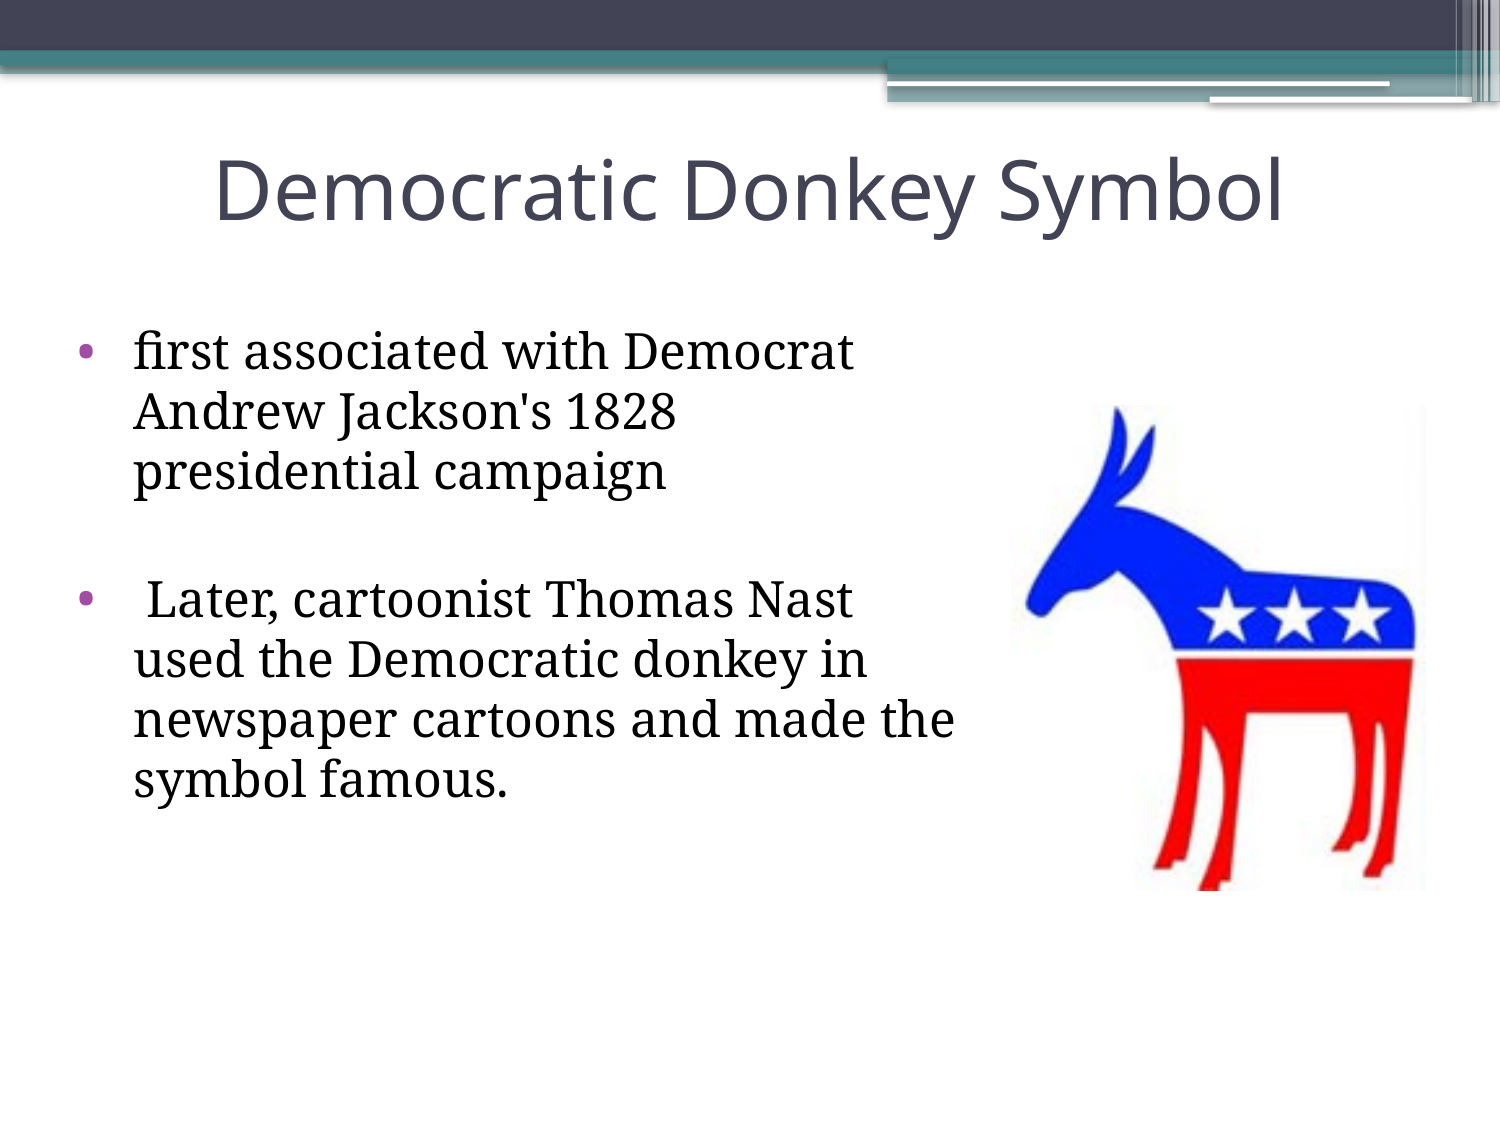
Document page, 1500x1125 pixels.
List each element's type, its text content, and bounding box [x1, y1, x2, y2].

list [1011, 405, 1426, 891]
list first associated with Democrat Andrew Jackson's 1828 presidential campaign Later, cartoonist Thomas Nast used the Democratic donkey in newspaper cartoons and made the symbol famous. [62, 312, 988, 938]
title Democratic Donkey Symbol [74, 112, 1426, 263]
